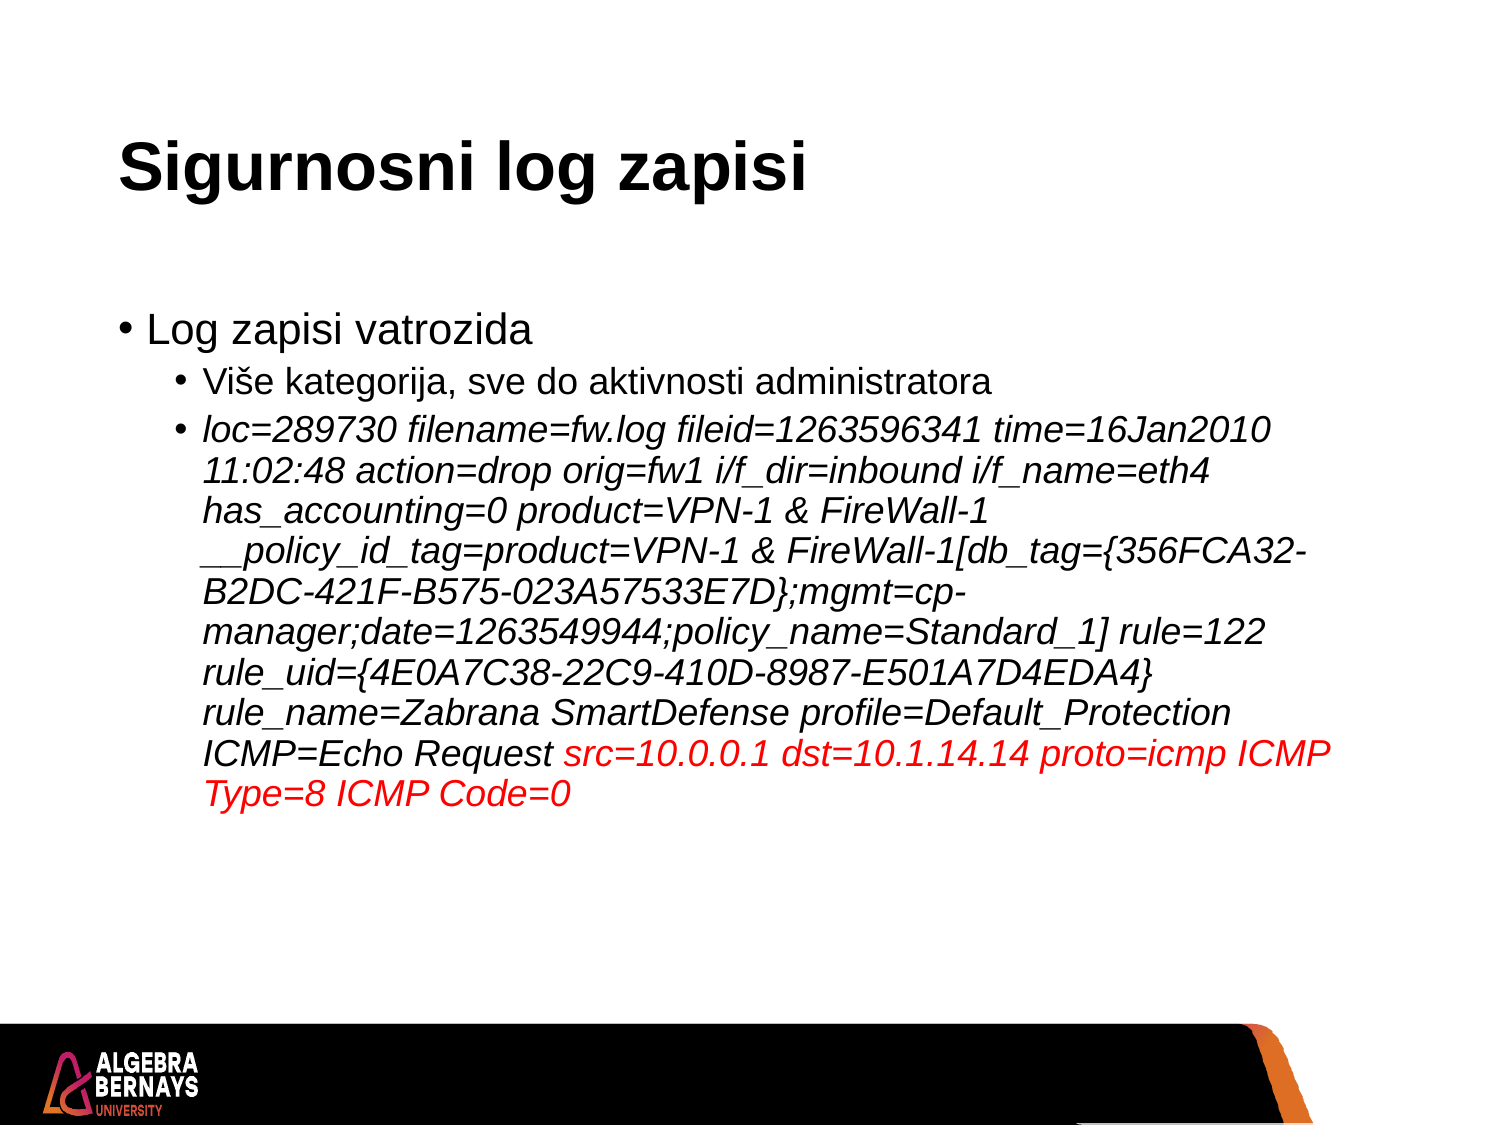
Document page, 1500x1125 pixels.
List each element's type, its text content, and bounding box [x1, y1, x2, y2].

picture [0, 1023, 1468, 1125]
list Log zapisi vatrozida Više kategorija, sve do aktivnosti administratora loc=289730 filename=fw.log fileid=1263596341 time=16Jan2010 11:02:48 action=drop orig=fw1 i/f_dir=inbound i/f_name=eth4 has_accounting=0 product=VPN-1 & FireWall-1 __policy_id_tag=product=VPN-1 & FireWall-1[db_tag={356FCA32-B2DC-421F-B575-023A57533E7D};mgmt=cp-manager;date=1263549944;policy_name=Standard_1] rule=122 rule_uid={4E0A7C38-22C9-410D-8987-E501A7D4EDA4} rule_name=Zabrana SmartDefense profile=Default_Protection ICMP=Echo Request src=10.0.0.1 dst=10.1.14.14 proto=icmp ICMP Type=8 ICMP Code=0 [103, 299, 1397, 1014]
title Sigurnosni log zapisi [103, 59, 1397, 278]
